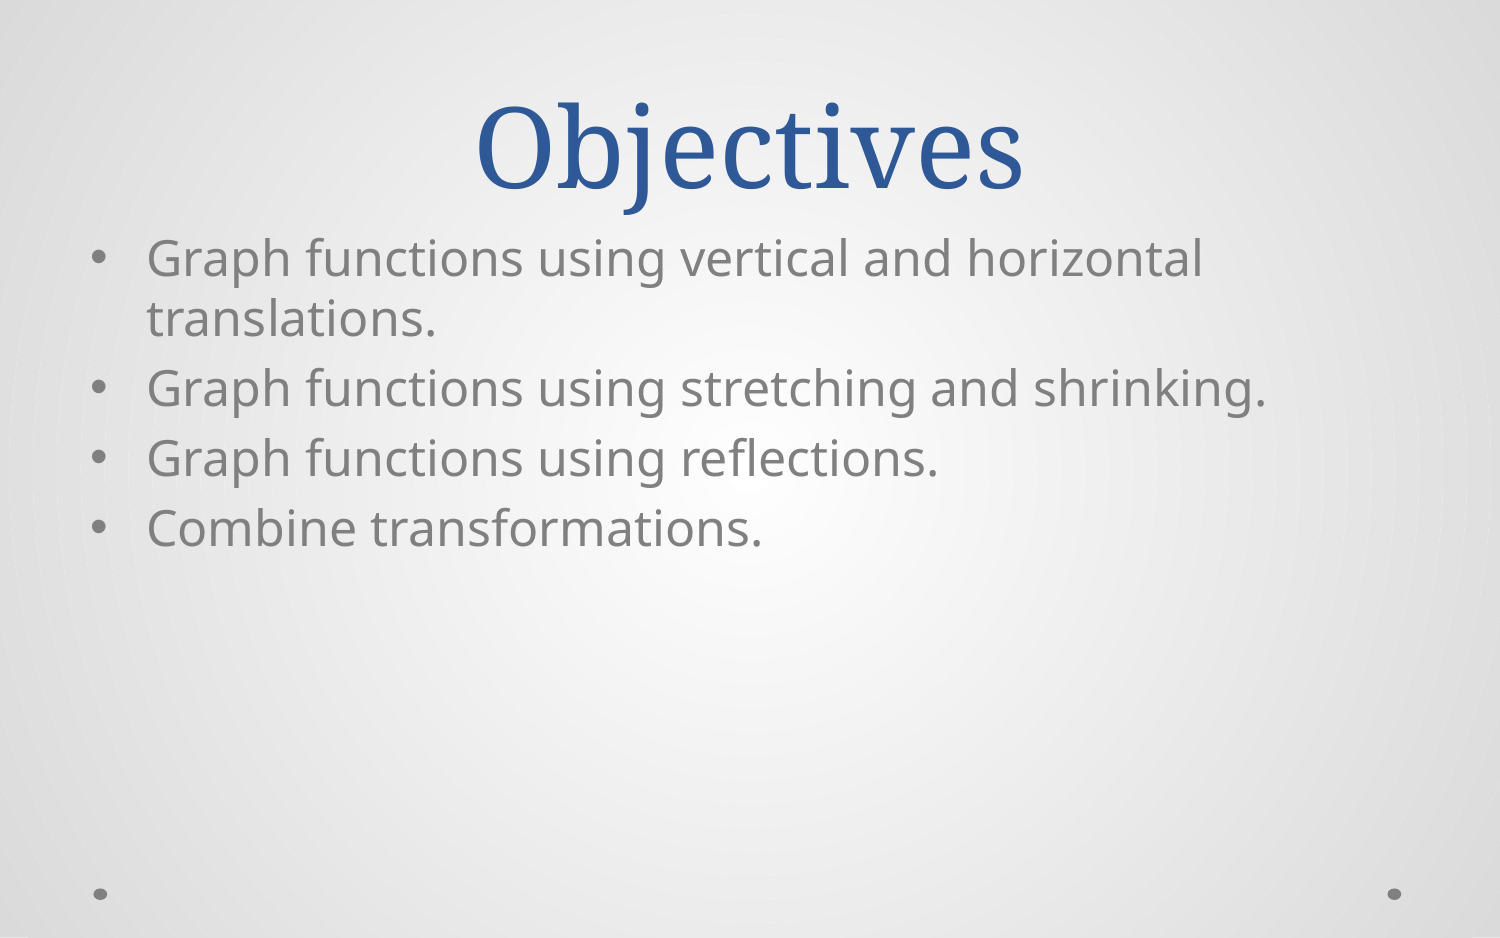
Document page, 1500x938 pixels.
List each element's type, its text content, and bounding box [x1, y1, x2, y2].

title Objectives [75, 0, 1425, 218]
list Graph functions using vertical and horizontal translations. Graph functions using stretching and shrinking. Graph functions using reflections. Combine transformations. [75, 218, 1425, 838]
